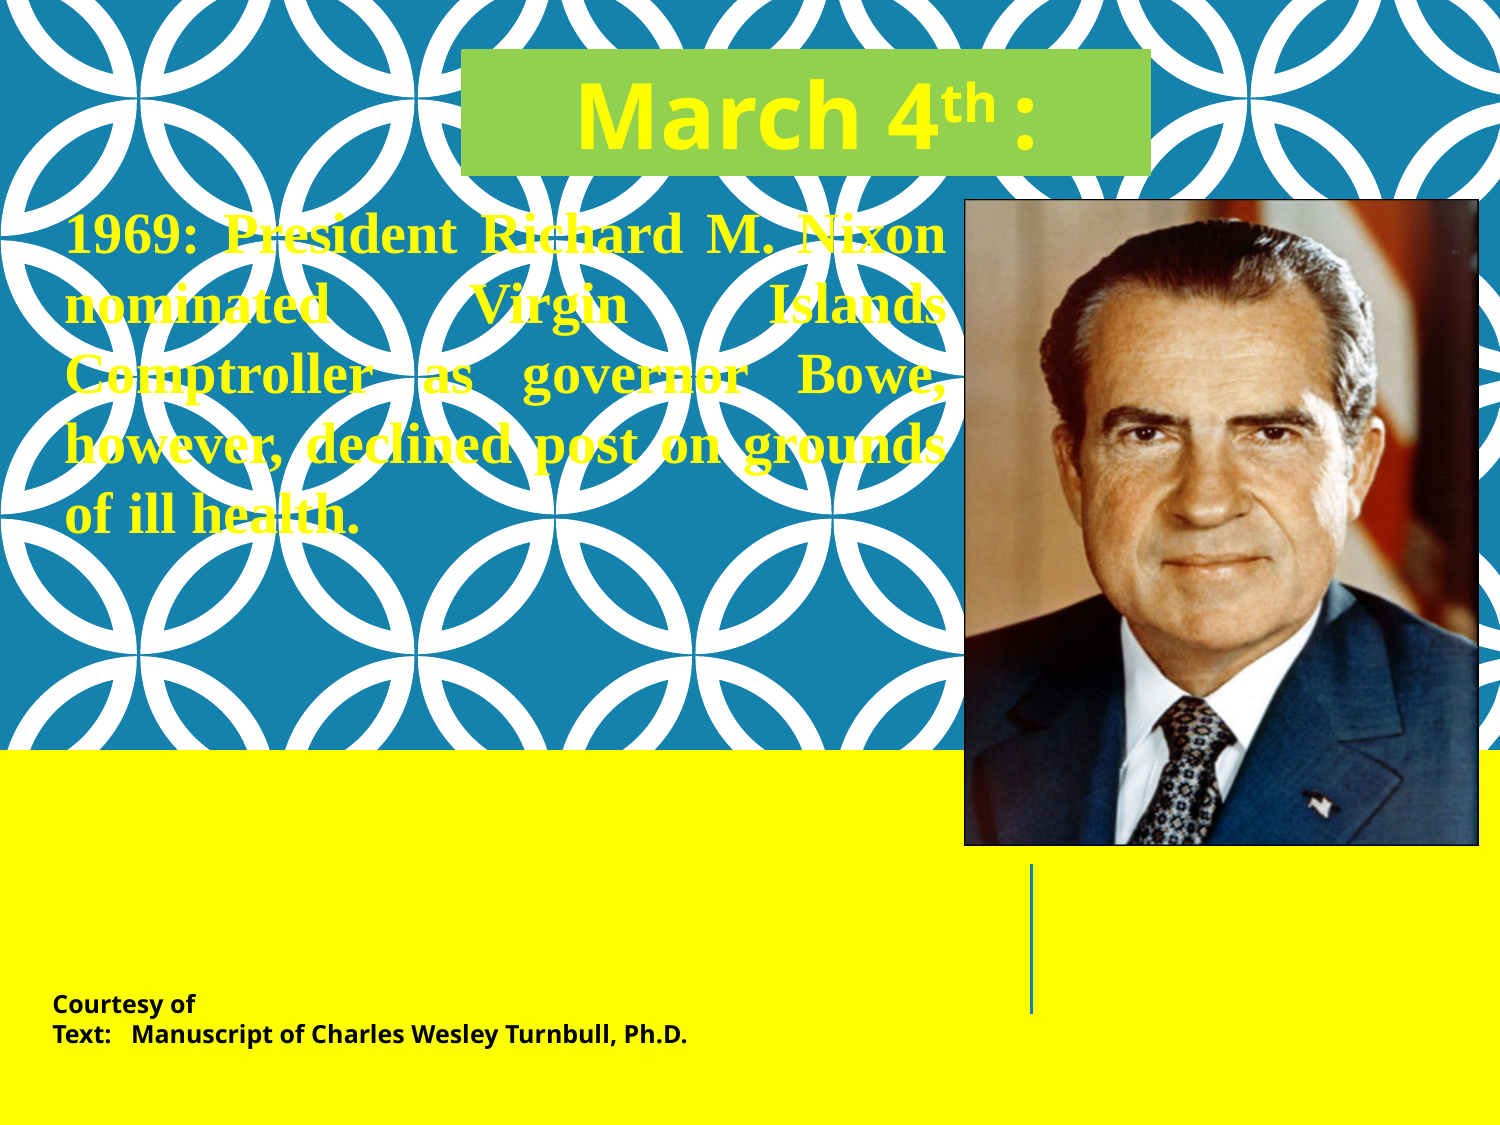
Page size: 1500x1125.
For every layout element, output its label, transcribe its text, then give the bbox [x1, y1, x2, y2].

text_box March 4th : [461, 49, 1151, 176]
text_box Courtesy of Text: Manuscript of Charles Wesley Turnbull, Ph.D. [37, 981, 1463, 1057]
text_box 1969: President Richard M. Nixon nominated Virgin Islands Comptroller as governor Bowe, however, declined post on grounds of ill health. [49, 187, 963, 553]
picture [963, 199, 1479, 847]
